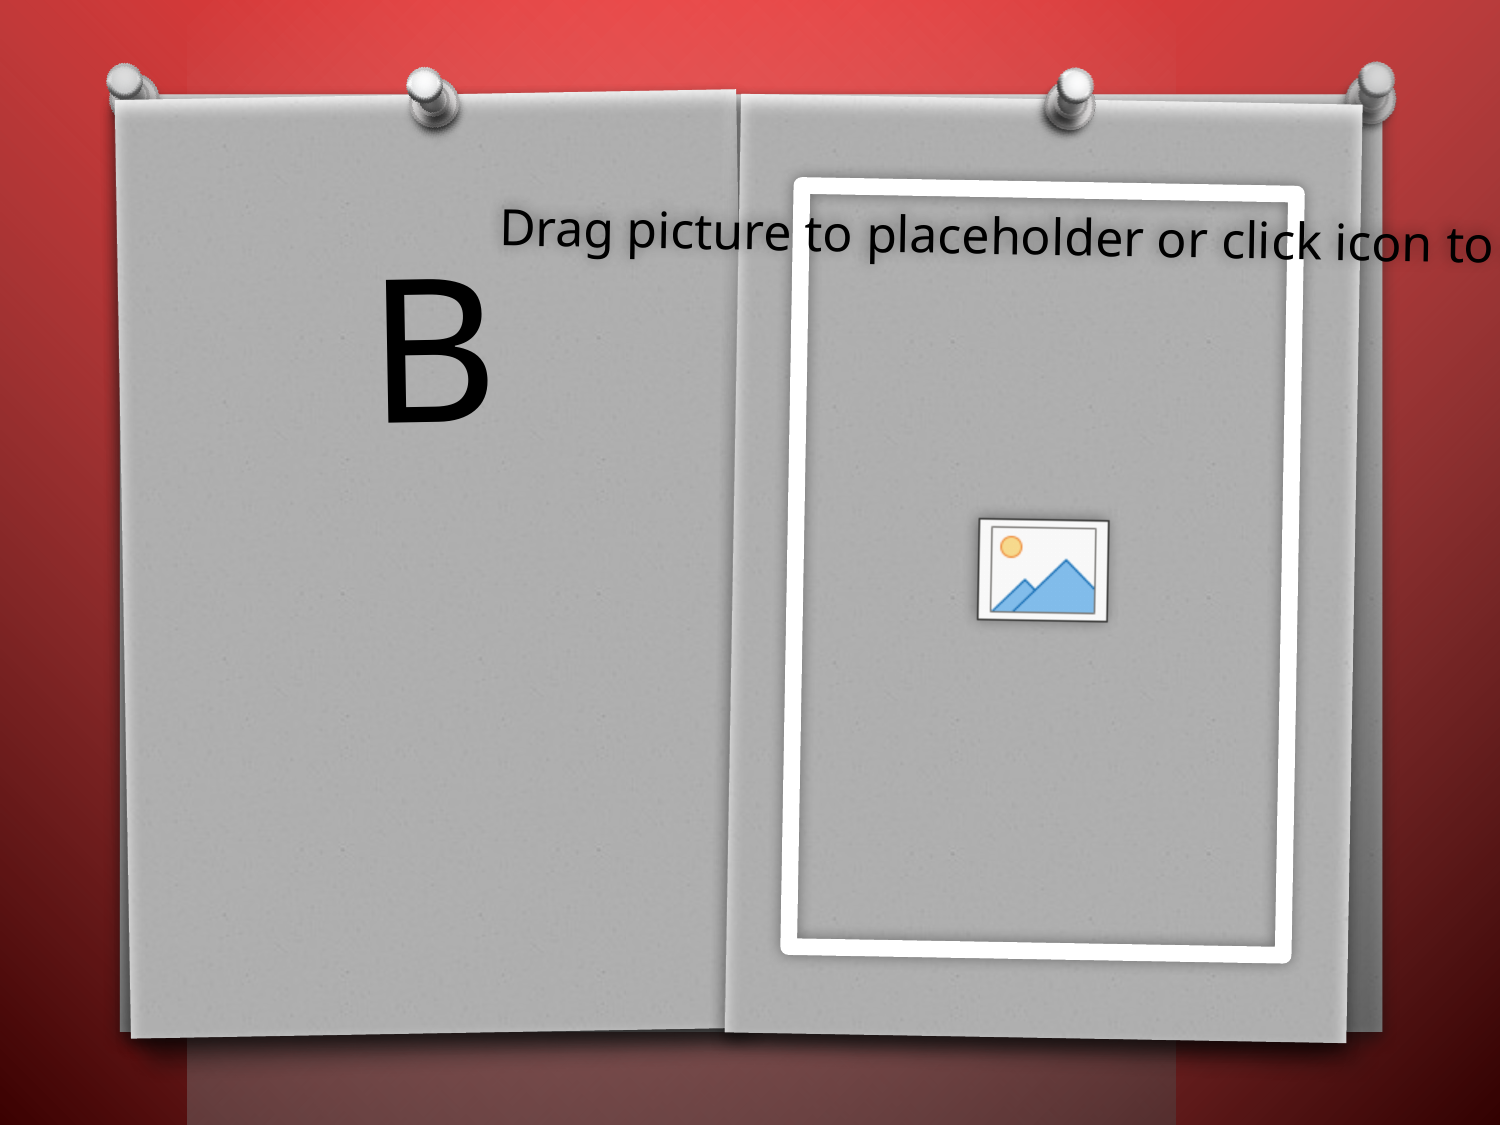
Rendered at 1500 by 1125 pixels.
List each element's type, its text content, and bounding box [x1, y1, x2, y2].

title B [179, 222, 687, 475]
picture [803, 197, 1282, 943]
picture [1016, 41, 1138, 162]
picture [375, 33, 497, 157]
